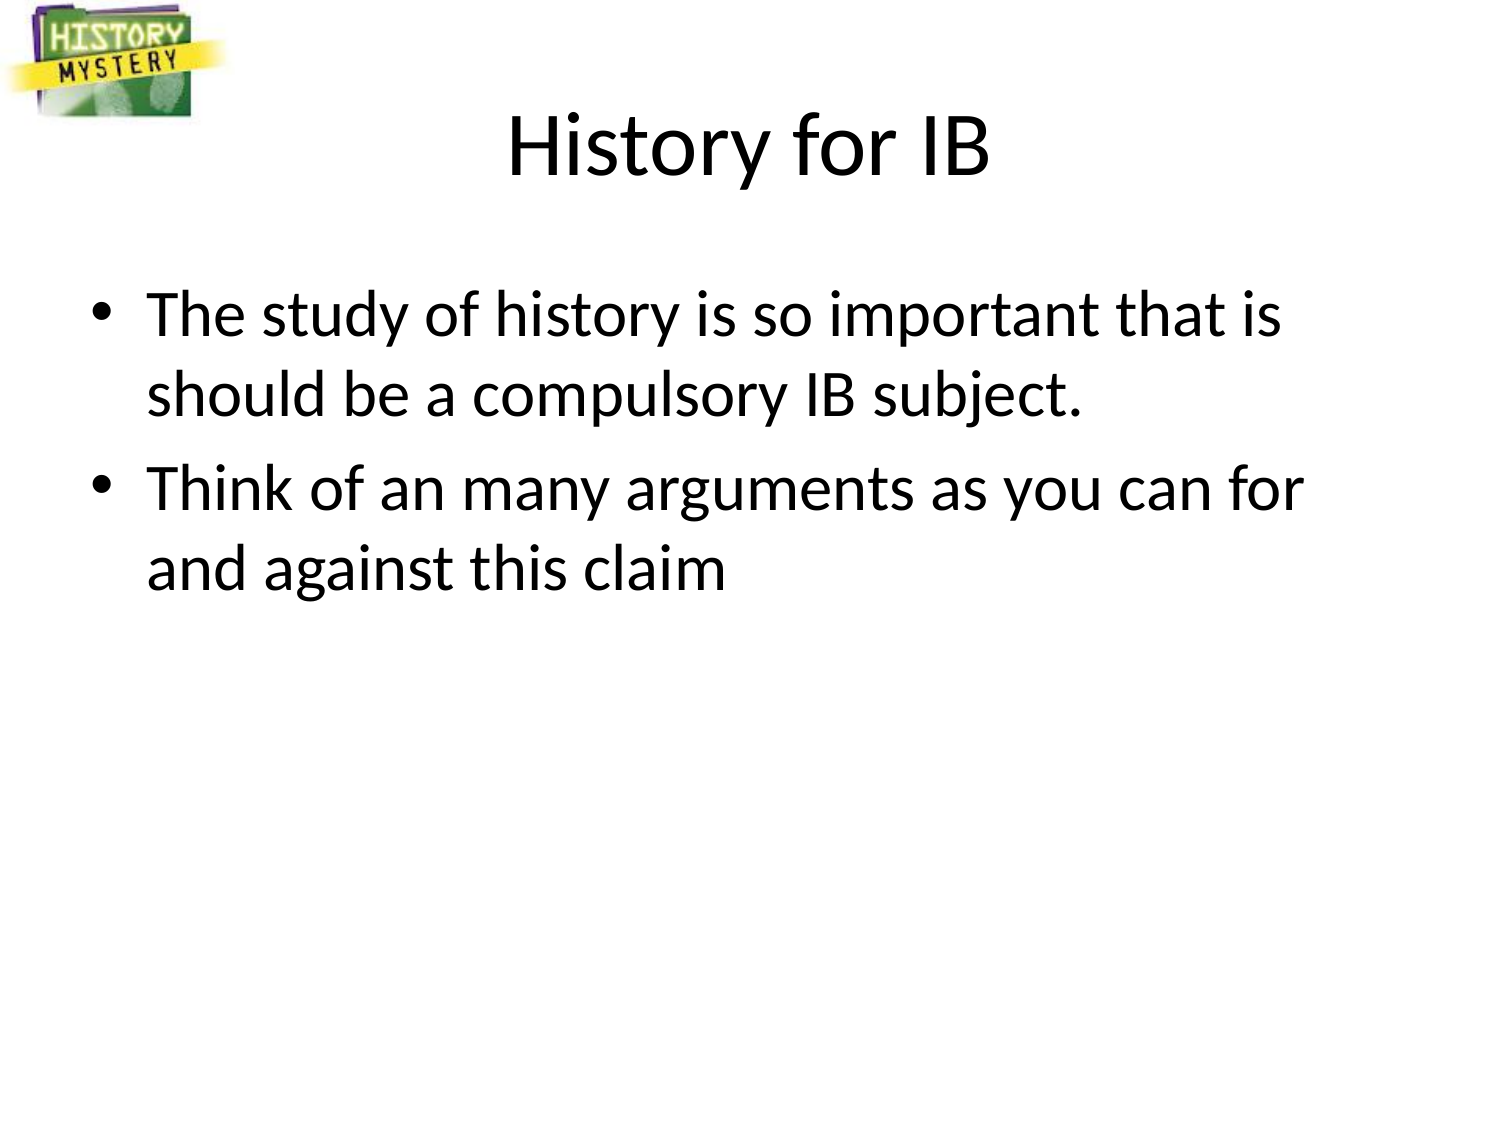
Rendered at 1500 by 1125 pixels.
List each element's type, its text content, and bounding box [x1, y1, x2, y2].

title History for IB [75, 45, 1425, 233]
picture [0, 0, 235, 138]
list The study of history is so important that is should be a compulsory IB subject. Think of an many arguments as you can for and against this claim [75, 262, 1425, 1005]
